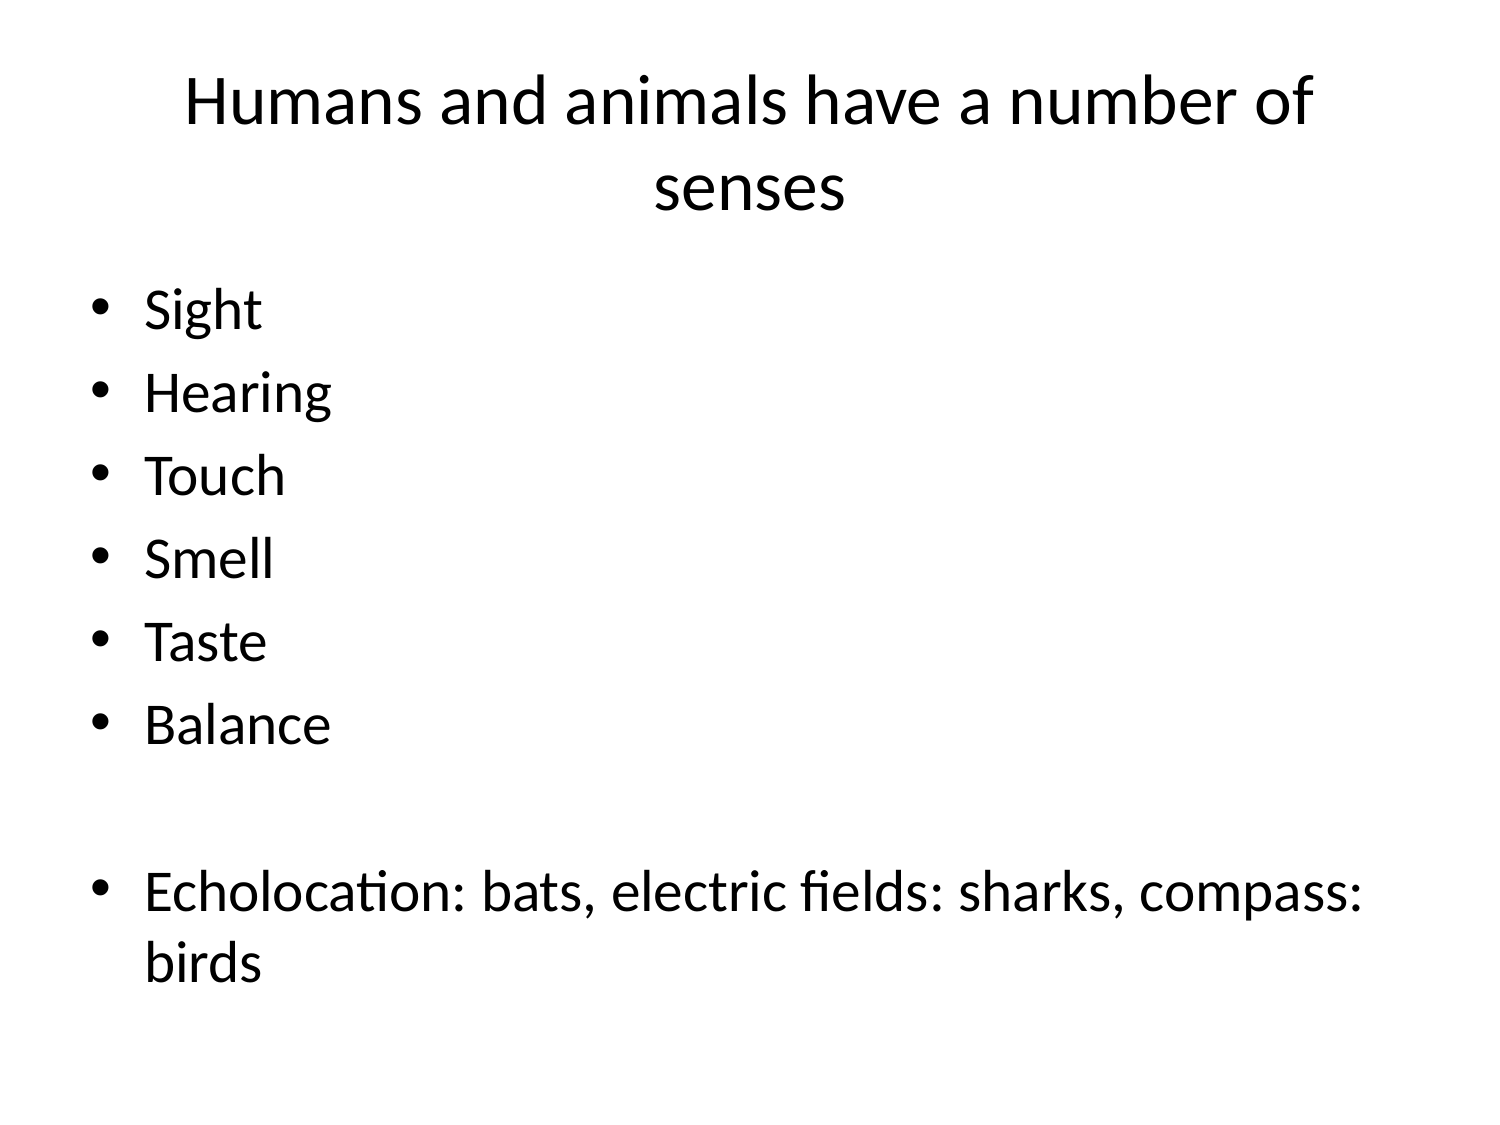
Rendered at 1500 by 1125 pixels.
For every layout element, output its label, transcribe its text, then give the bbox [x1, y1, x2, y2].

title Humans and animals have a number of senses [75, 45, 1425, 233]
list Sight Hearing Touch Smell Taste Balance Echolocation: bats, electric fields: sharks, compass: birds [75, 262, 1425, 1005]
